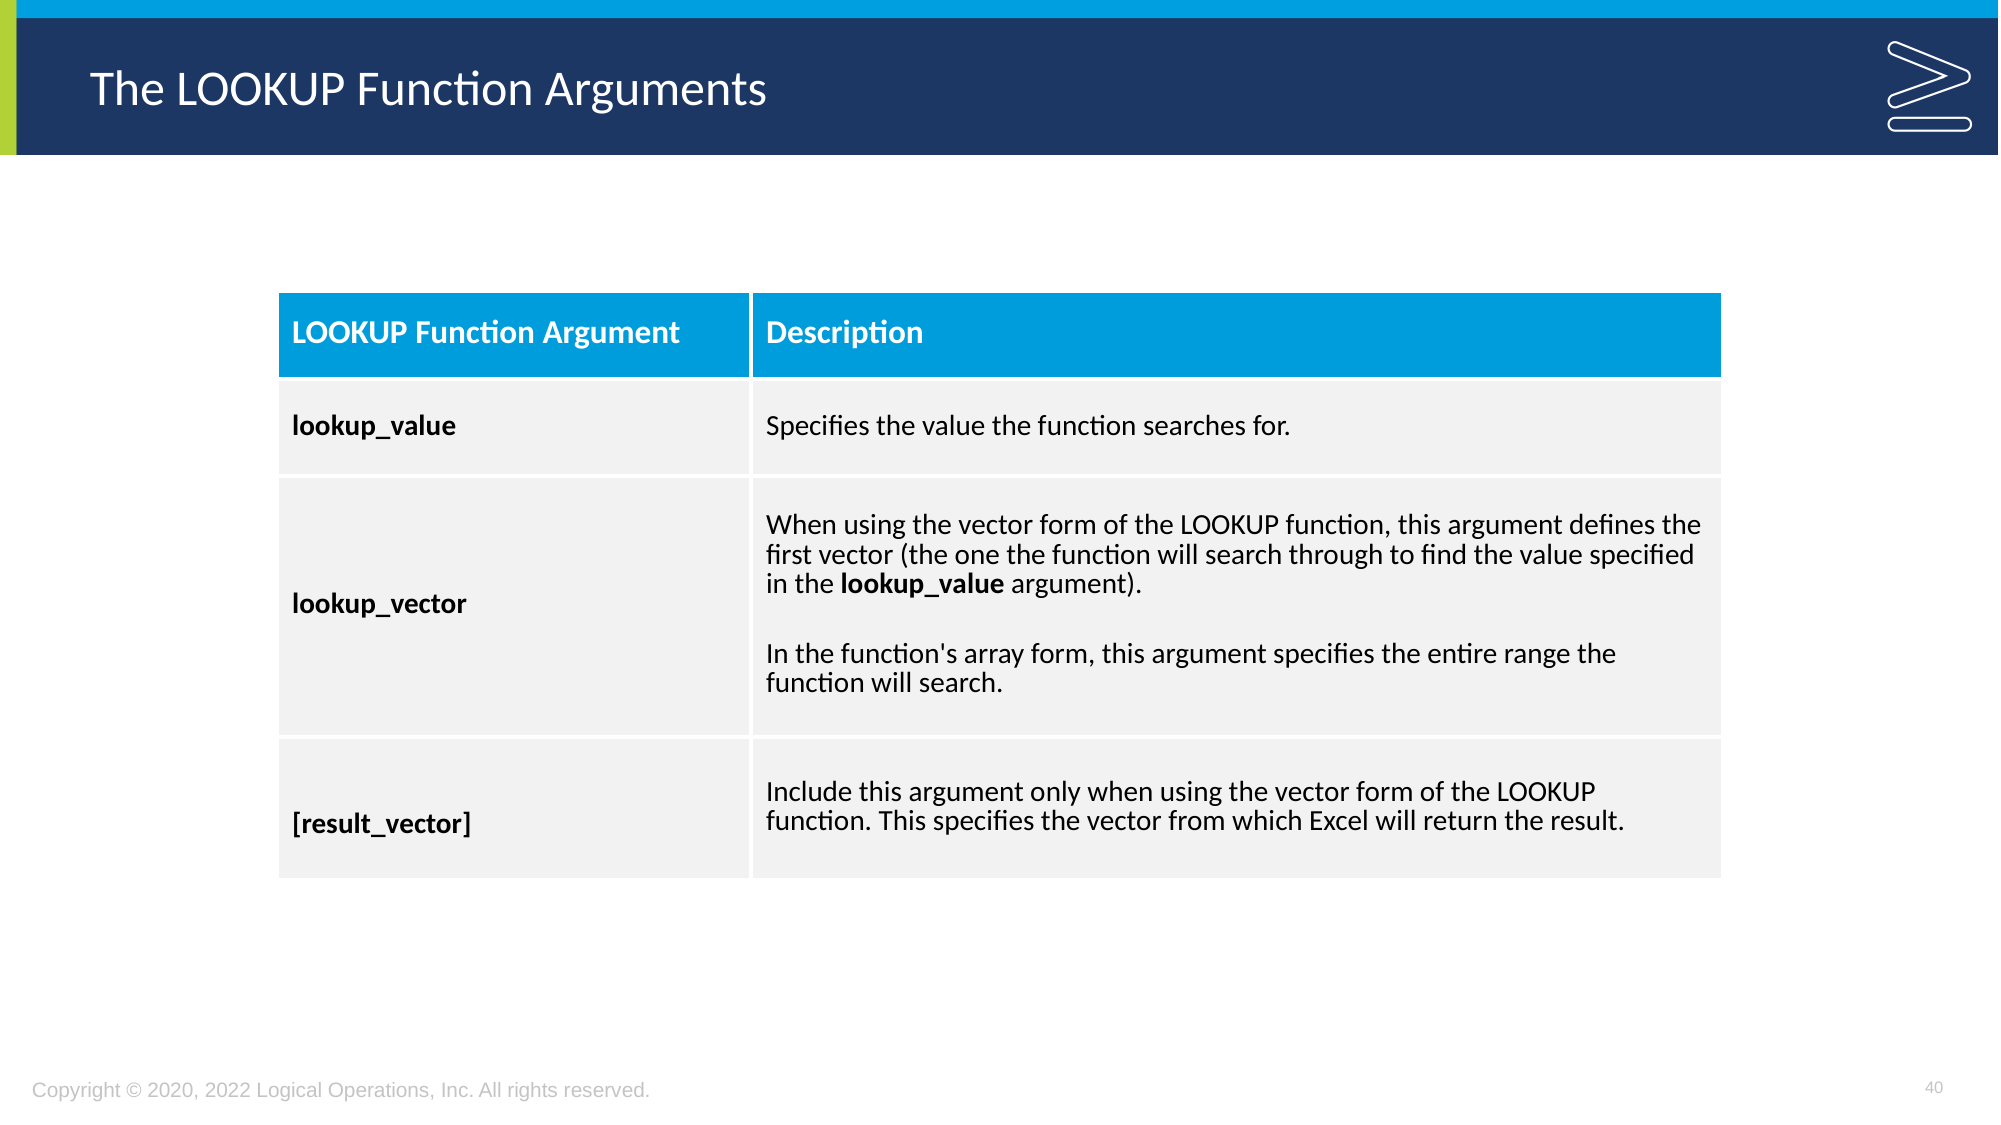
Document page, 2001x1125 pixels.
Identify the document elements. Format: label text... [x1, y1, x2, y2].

picture [1850, 19, 1998, 155]
table_cell Specifies the value the function searches for. [753, 381, 1721, 474]
table_header LOOKUP Function Argument [279, 293, 749, 377]
table_cell lookup_vector [279, 478, 749, 735]
title The LOOKUP Function Arguments [74, 16, 1850, 155]
picture [0, 0, 74, 155]
slide_number 40 [1491, 1057, 1959, 1118]
table_header Description [753, 293, 1721, 377]
table_cell Include this argument only when using the vector form of the LOOKUP function. This specifies the vector from which Excel will return the result. [753, 739, 1721, 878]
table_cell lookup_value [279, 381, 749, 474]
table_cell When using the vector form of the LOOKUP function, this argument defines the first vector (the one the function will search through to find the value specified in the lookup_value argument). In the function's array form, this argument specifies the entire range the function will search. [753, 478, 1721, 735]
table_cell [result_vector] [279, 739, 749, 878]
